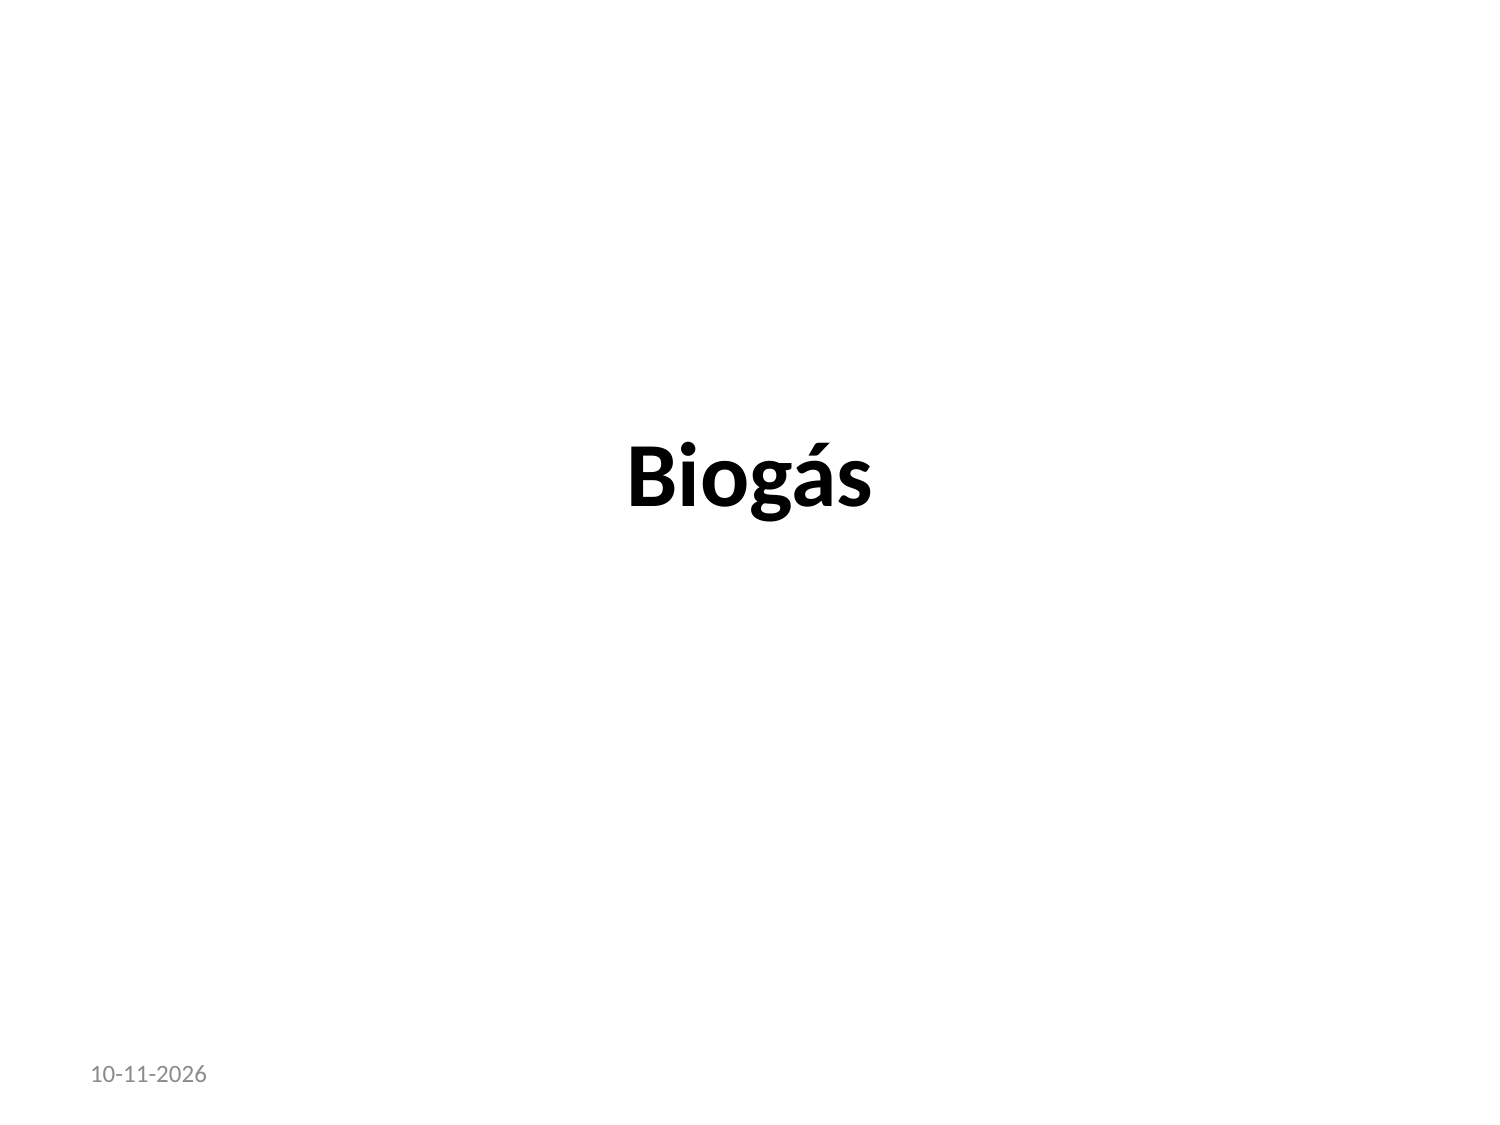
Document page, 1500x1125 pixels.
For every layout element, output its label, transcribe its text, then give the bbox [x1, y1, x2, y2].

title Biogás [112, 349, 1388, 591]
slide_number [75, 1042, 425, 1103]
